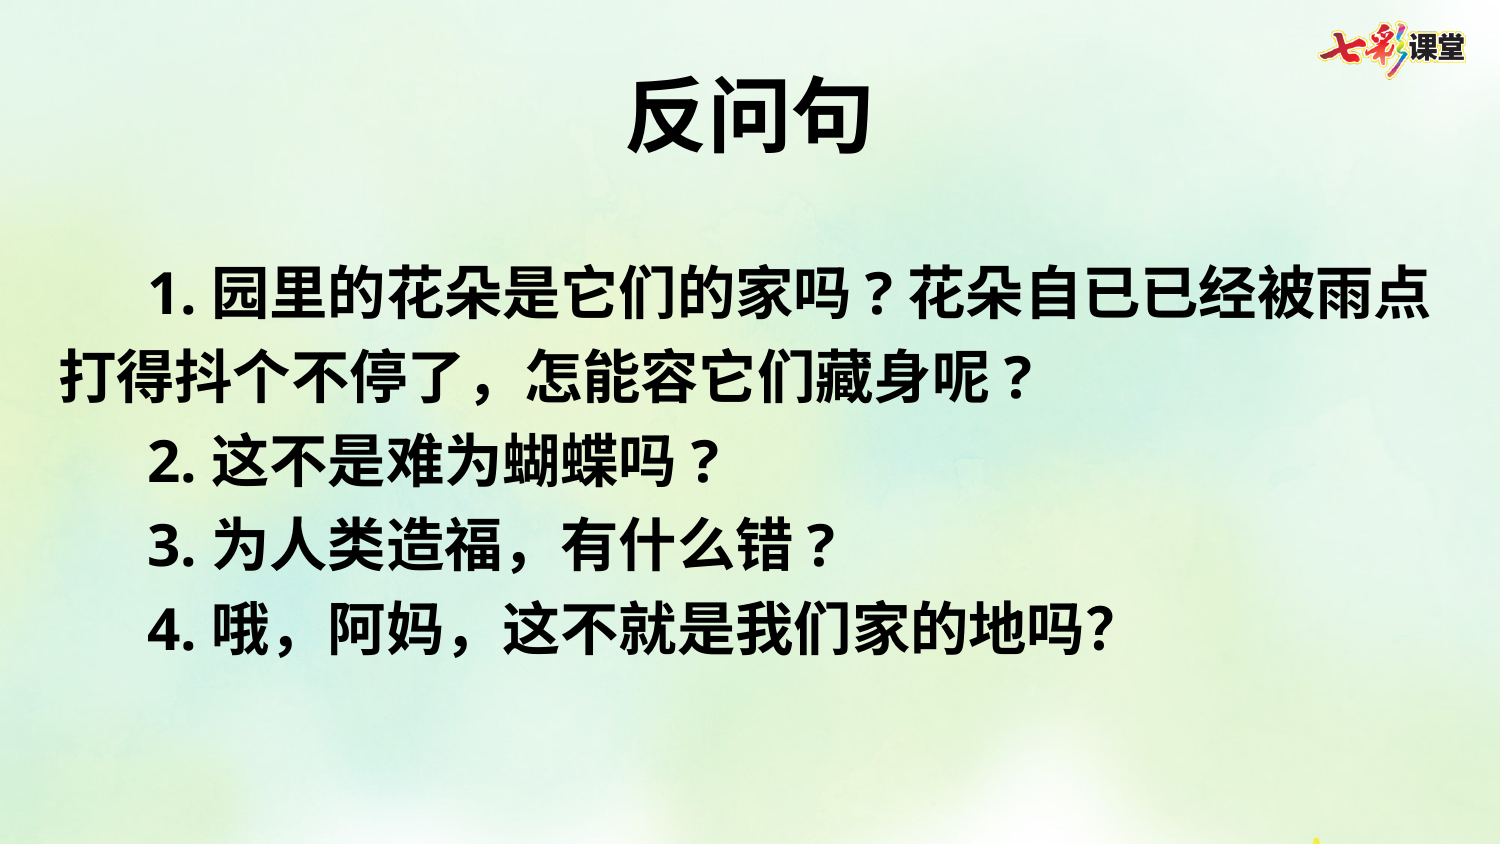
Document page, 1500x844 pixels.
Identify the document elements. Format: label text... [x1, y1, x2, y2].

text_box 1.园里的花朵是它们的家吗?花朵自已已经被雨点打得抖个不停了，怎能容它们藏身呢? 2.这不是难为蝴蝶吗? 3.为人类造福，有什么错? 4.哦，阿妈，这不就是我们家的地吗？ [43, 234, 1461, 670]
text_box 反问句 [590, 55, 910, 171]
picture [0, 0, 1500, 844]
